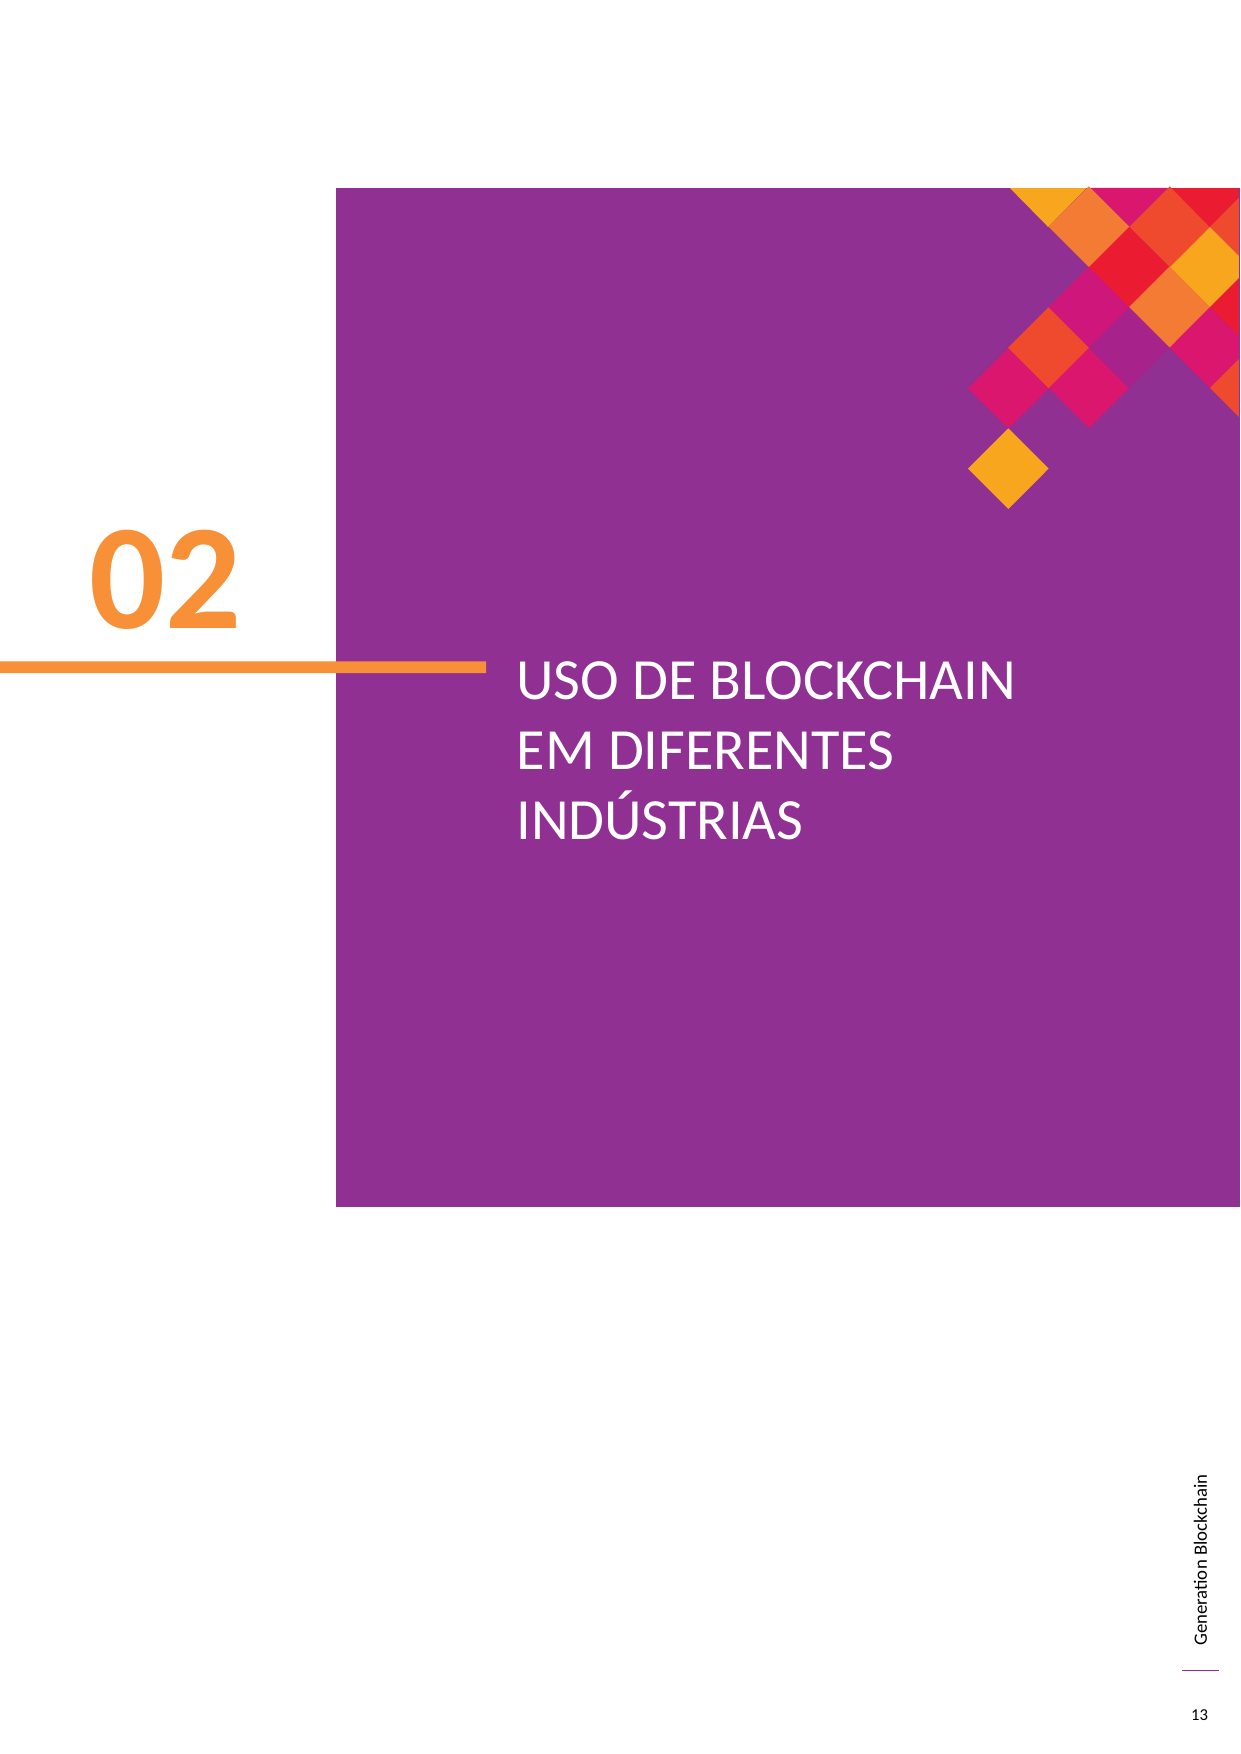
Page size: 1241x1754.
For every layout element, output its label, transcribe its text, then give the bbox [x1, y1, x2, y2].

list USO DE BLOCKCHAIN EM DIFERENTES INDÚSTRIAS [501, 634, 1074, 813]
list 02 [74, 471, 375, 727]
slide_number 13 [1170, 1692, 1229, 1736]
